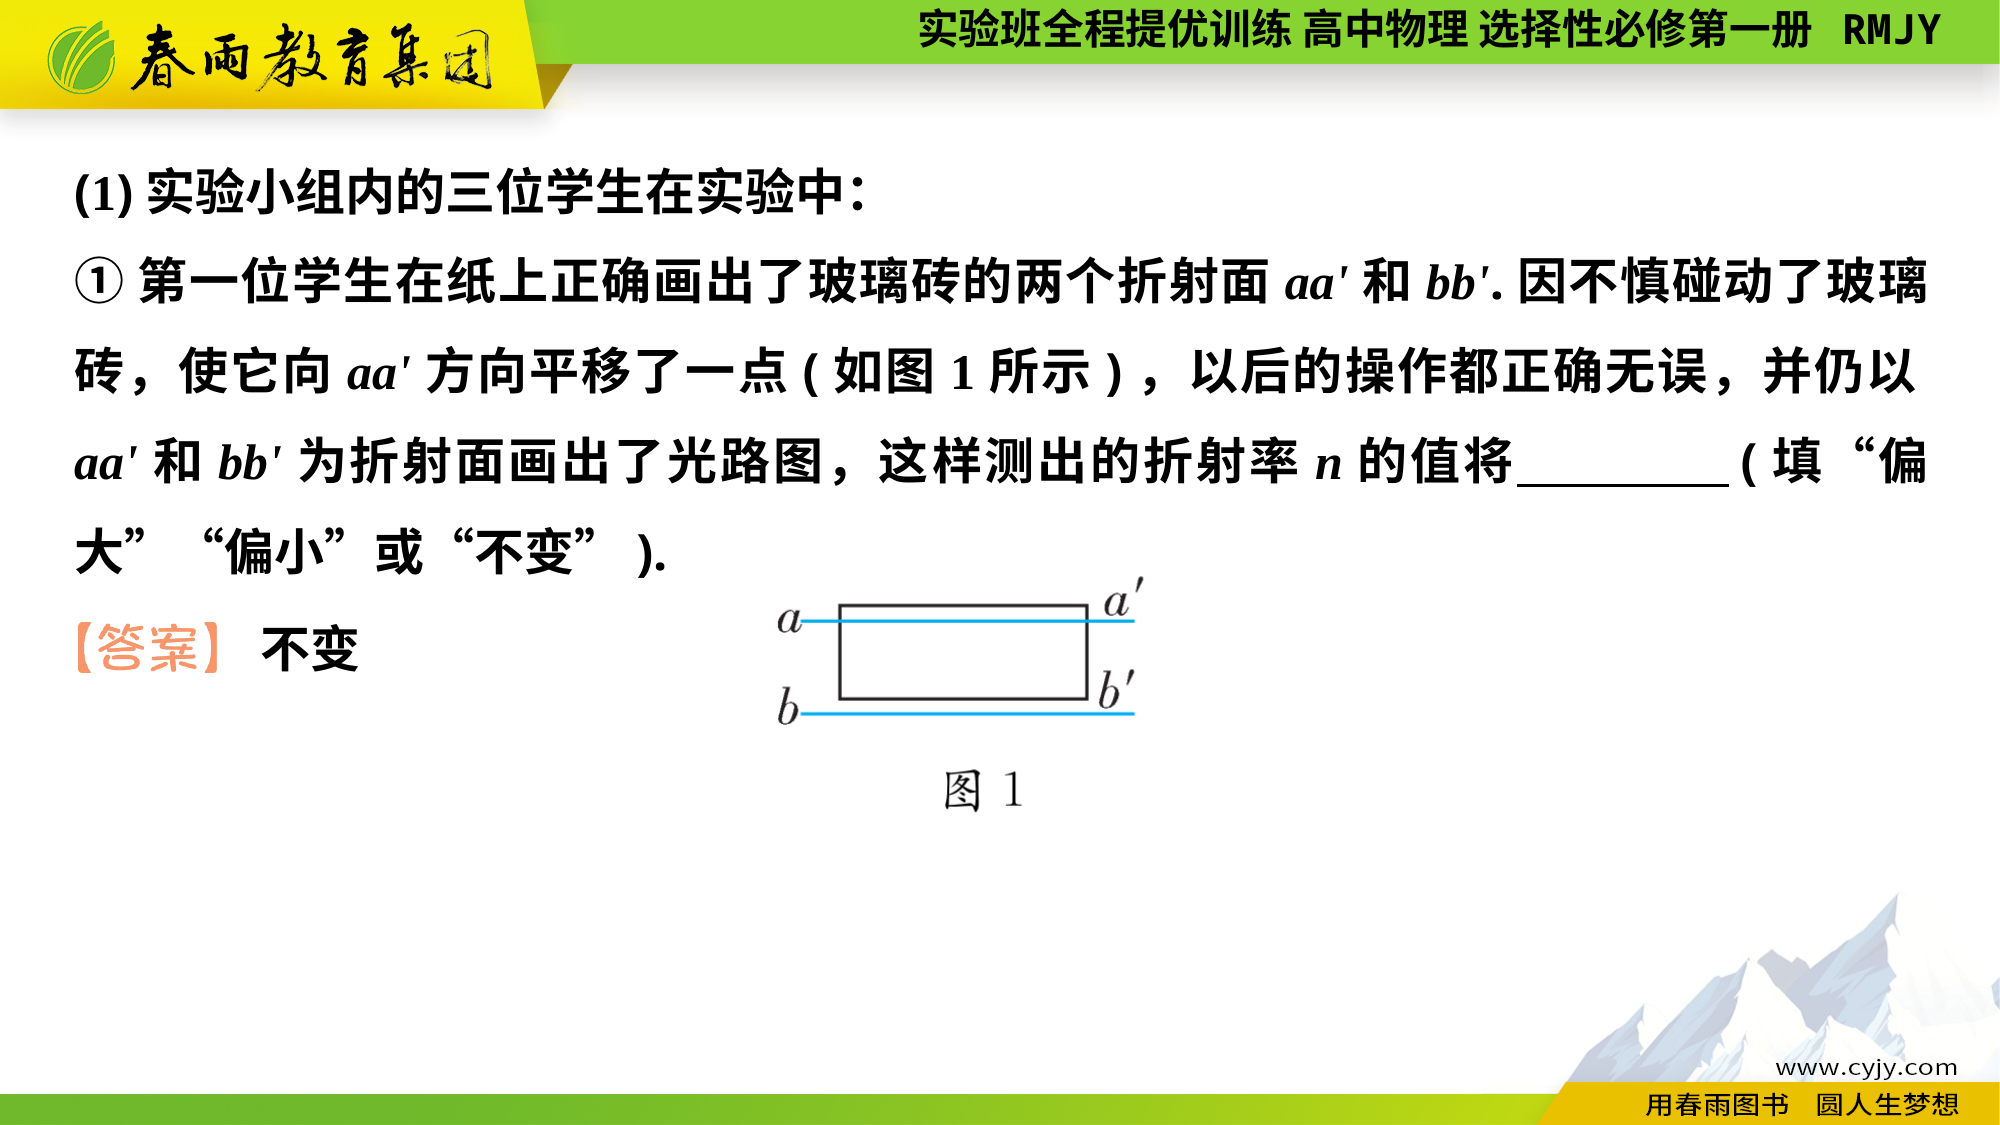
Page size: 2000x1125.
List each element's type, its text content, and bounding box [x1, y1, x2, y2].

list (1)实验小组内的三位学生在实验中： ①第一位学生在纸上正确画出了玻璃砖的两个折射面aa'和bb'.因不慎碰动了玻璃砖，使它向aa'方向平移了一点(如图1所示)，以后的操作都正确无误，并仍以aa'和bb'为折射面画出了光路图，这样测出的折射率n的值将 (填“偏大”“偏小”或“不变”). [59, 122, 1944, 581]
picture [0, 0, 2000, 1125]
text_box 不变 [245, 609, 426, 685]
